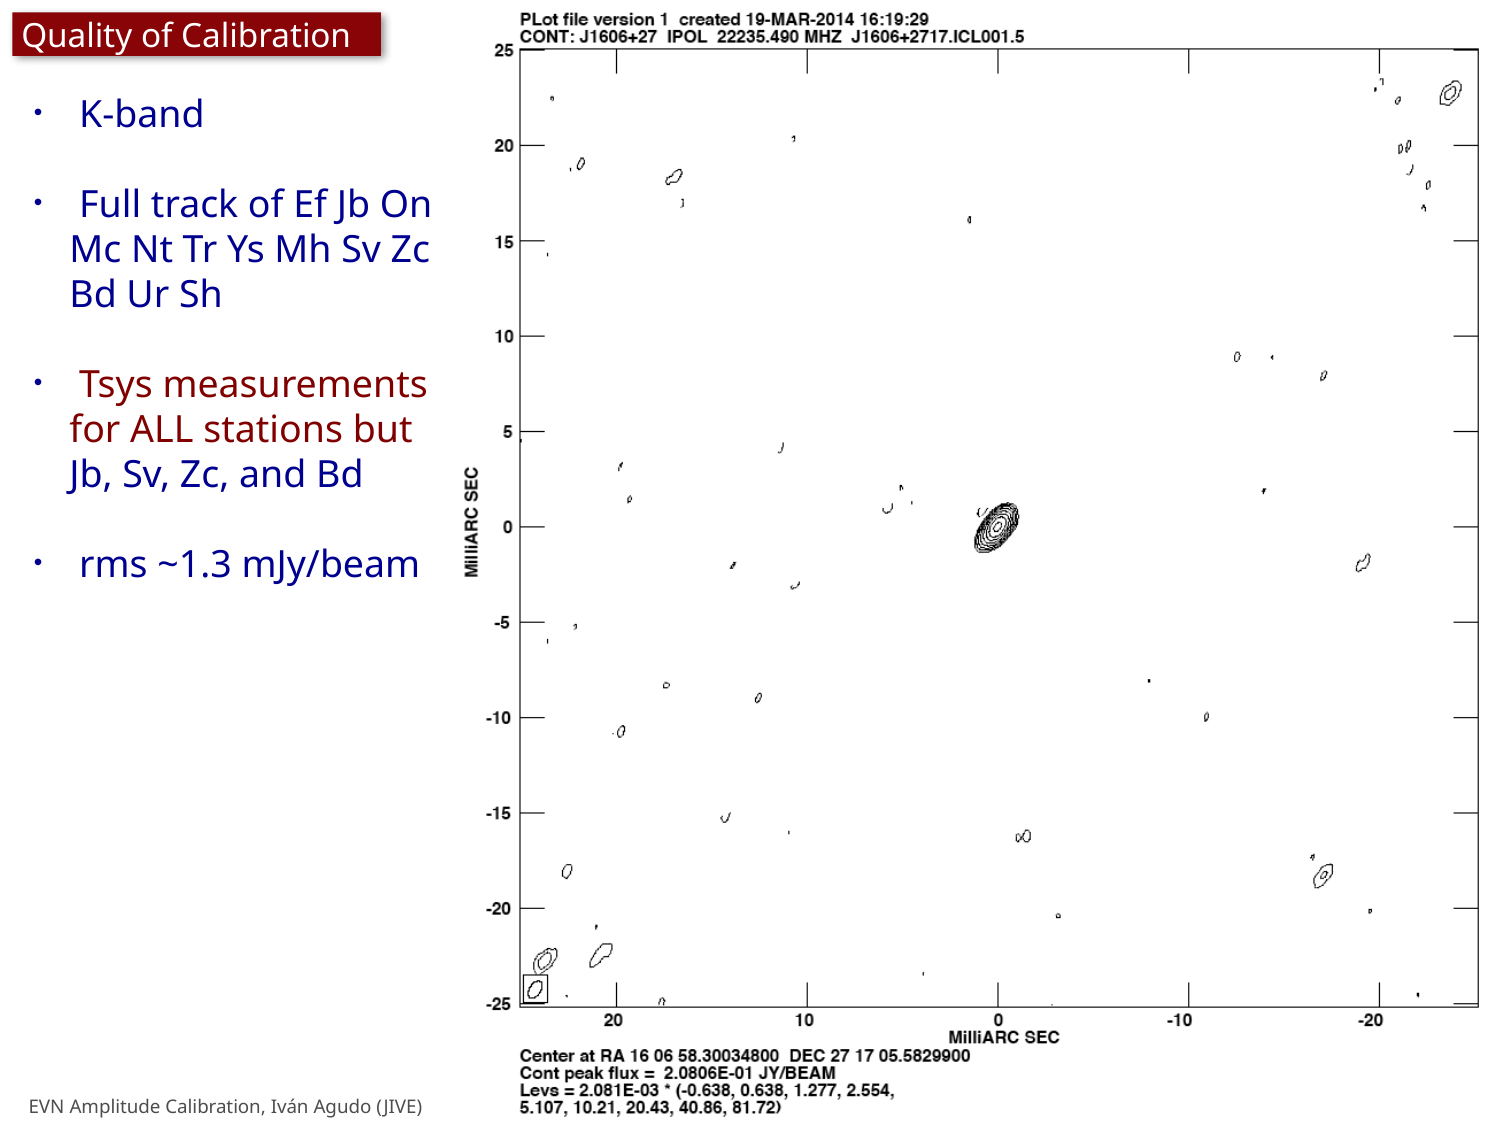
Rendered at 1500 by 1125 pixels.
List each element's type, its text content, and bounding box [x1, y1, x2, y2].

text_box K-band Full track of Ef Jb On Mc Nt Tr Ys Mh Sv Zc Bd Ur Sh Tsys measurements for ALL stations but Jb, Sv, Zc, and Bd rms ~1.3 mJy/beam [19, 82, 449, 593]
text_box EVN Amplitude Calibration, Iván Agudo (JIVE) EVN TOG Meeting, Cagliari, Italy, 06-10-2014 [0, 1087, 449, 1125]
picture [454, 0, 1495, 1125]
text_box Quality of Calibration [12, 12, 381, 56]
